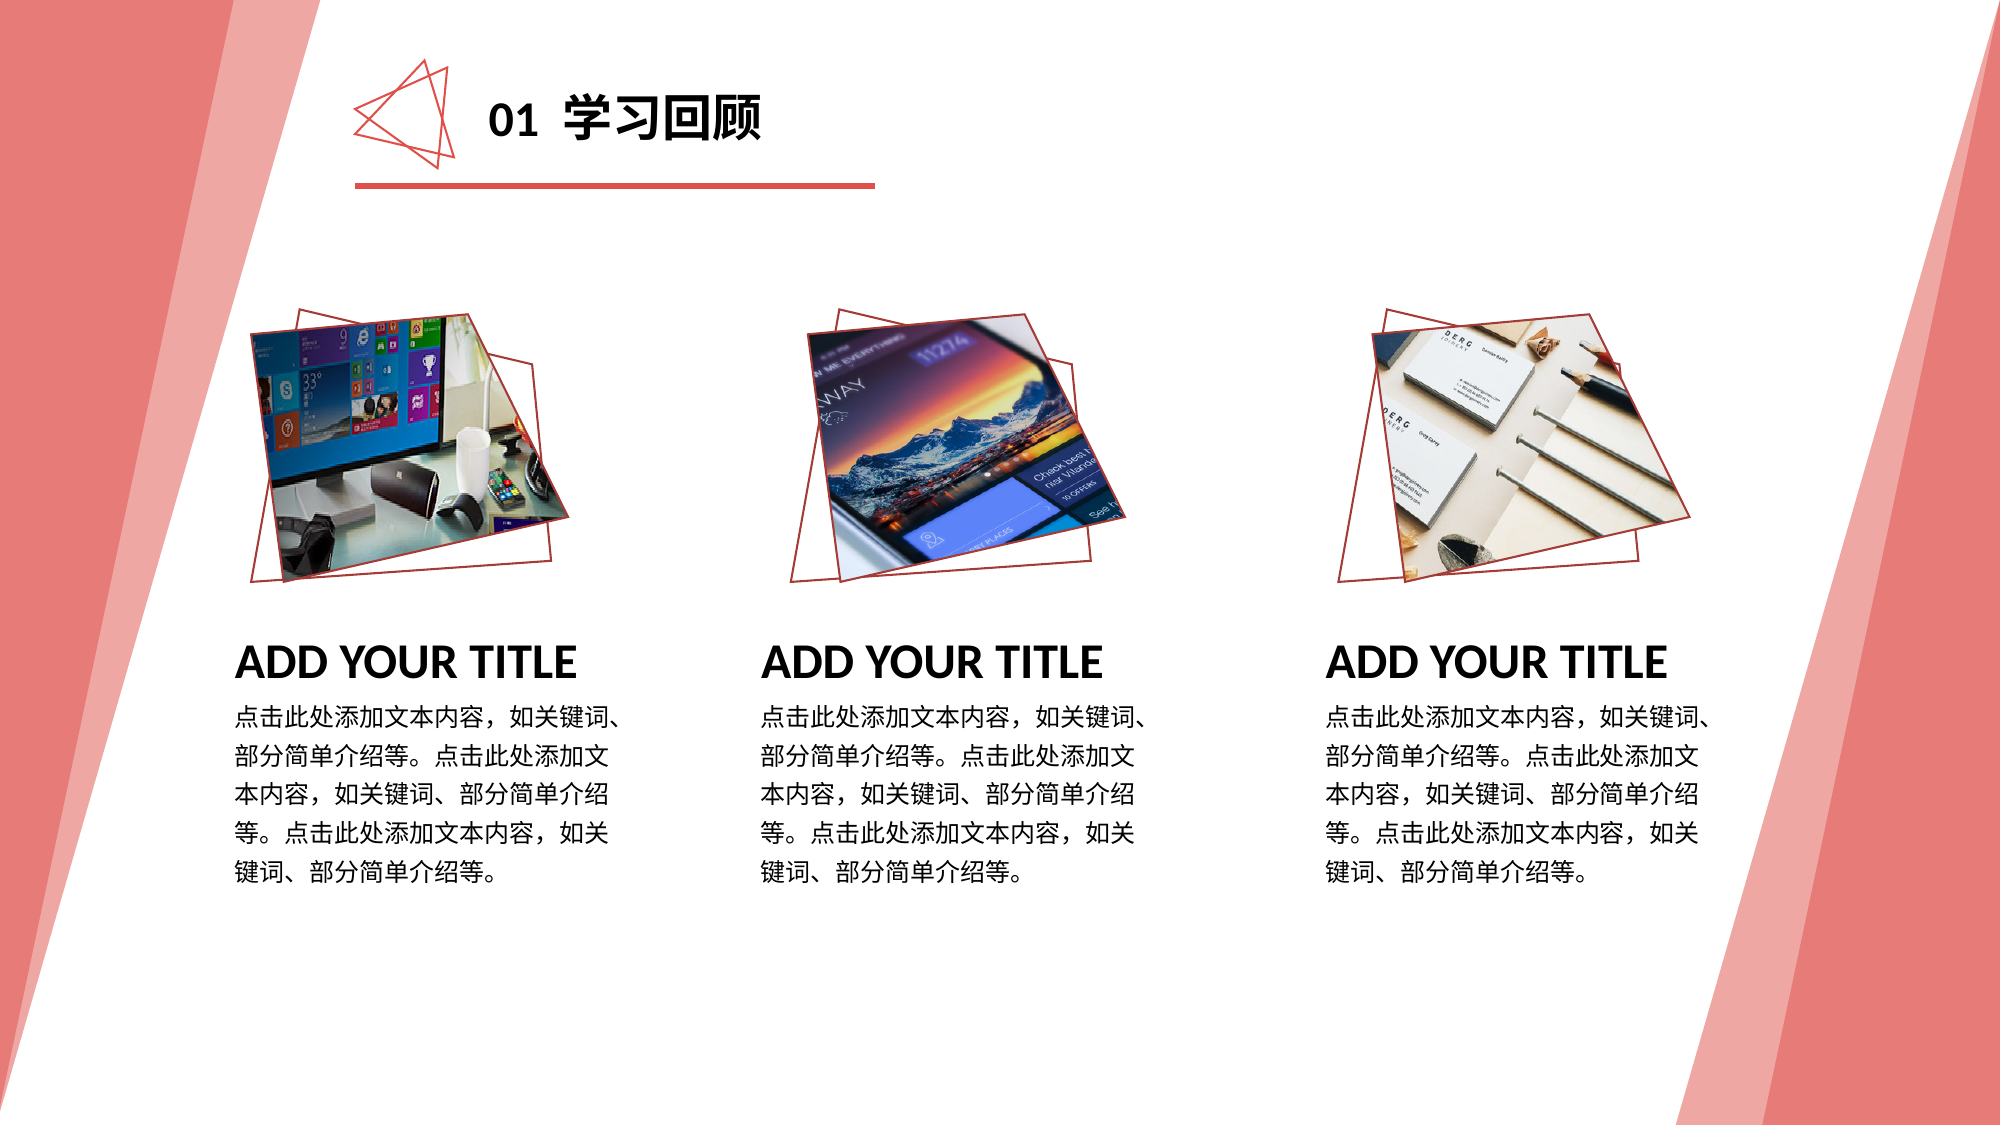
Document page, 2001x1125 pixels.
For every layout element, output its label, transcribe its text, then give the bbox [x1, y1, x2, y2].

text_box [1614, 361, 1622, 376]
text_box ADD YOUR TITLE [1310, 621, 1690, 697]
text_box [1440, 531, 1640, 576]
text_box [806, 313, 1127, 584]
text_box [1381, 308, 1458, 332]
text_box [1337, 369, 1403, 584]
list 01 学习回顾 [473, 85, 974, 151]
text_box ADD YOUR TITLE [746, 621, 1125, 697]
text_box [249, 313, 570, 584]
text_box 点击此处添加文本内容，如关键词、部分简单介绍等。点击此处添加文本内容，如关键词、部分简单介绍等。点击此处添加文本内容，如关键词、部分简单介绍等。 [1310, 684, 1729, 895]
text_box ADD YOUR TITLE [220, 621, 599, 697]
text_box 点击此处添加文本内容，如关键词、部分简单介绍等。点击此处添加文本内容，如关键词、部分简单介绍等。点击此处添加文本内容，如关键词、部分简单介绍等。 [745, 684, 1164, 895]
text_box [295, 308, 362, 329]
text_box [489, 353, 543, 461]
text_box 点击此处添加文本内容，如关键词、部分简单介绍等。点击此处添加文本内容，如关键词、部分简单介绍等。点击此处添加文本内容，如关键词、部分简单介绍等。 [219, 684, 638, 895]
text_box [1371, 313, 1692, 584]
text_box [249, 479, 282, 584]
text_box [301, 523, 553, 580]
text_box [789, 423, 839, 584]
text_box [834, 308, 906, 330]
text_box [867, 527, 1092, 578]
text_box [1048, 357, 1079, 419]
